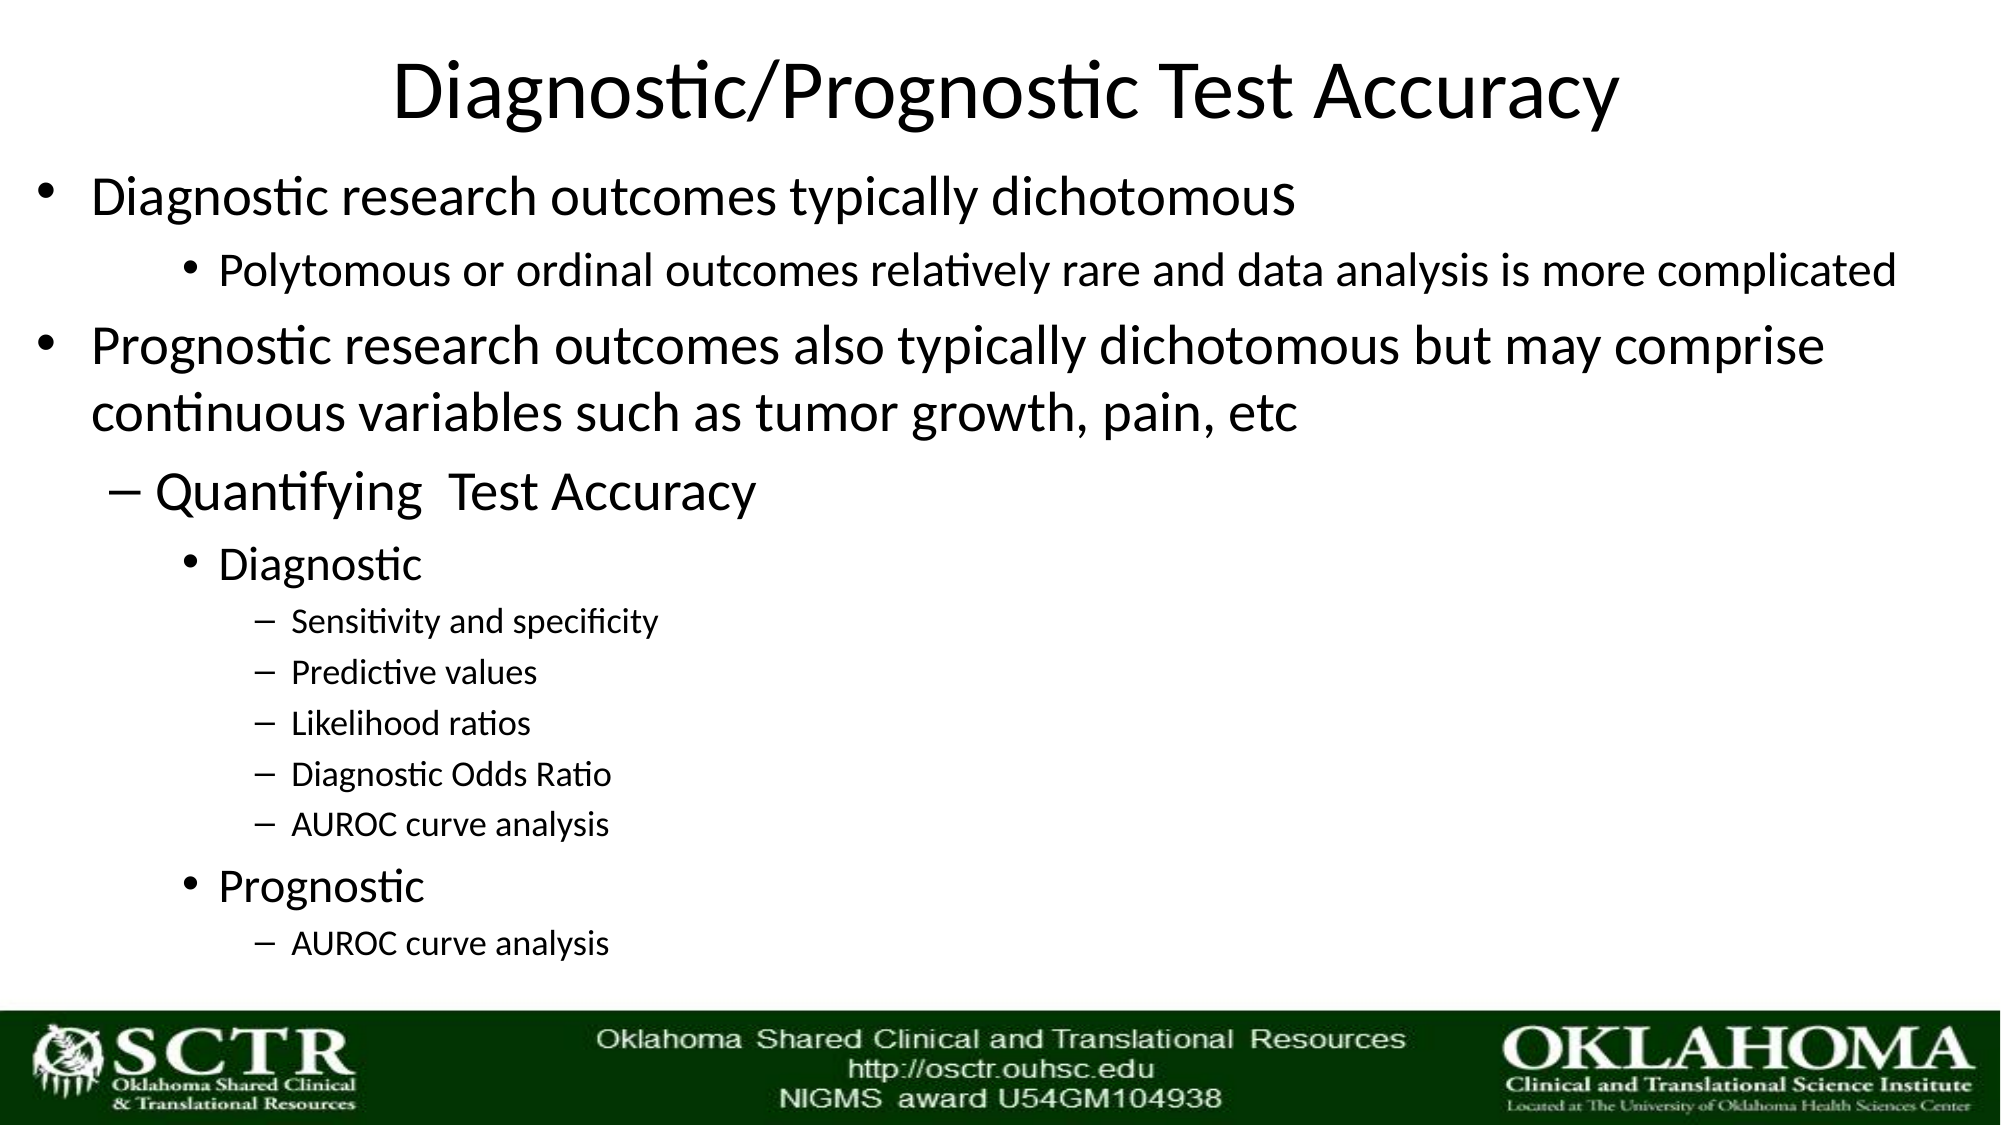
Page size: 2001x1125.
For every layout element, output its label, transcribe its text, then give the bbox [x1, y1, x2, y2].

picture [0, 0, 2001, 1125]
list Diagnostic research outcomes typically dichotomous Polytomous or ordinal outcomes relatively rare and data analysis is more complicated Prognostic research outcomes also typically dichotomous but may comprise continuous variables such as tumor growth, pain, etc Quantifying Test Accuracy Diagnostic Sensitivity and specificity Predictive values Likelihood ratios Diagnostic Odds Ratio AUROC curve analysis Prognostic AUROC curve analysis [21, 143, 1975, 979]
title Diagnostic/Prognostic Test Accuracy [107, 26, 1908, 143]
